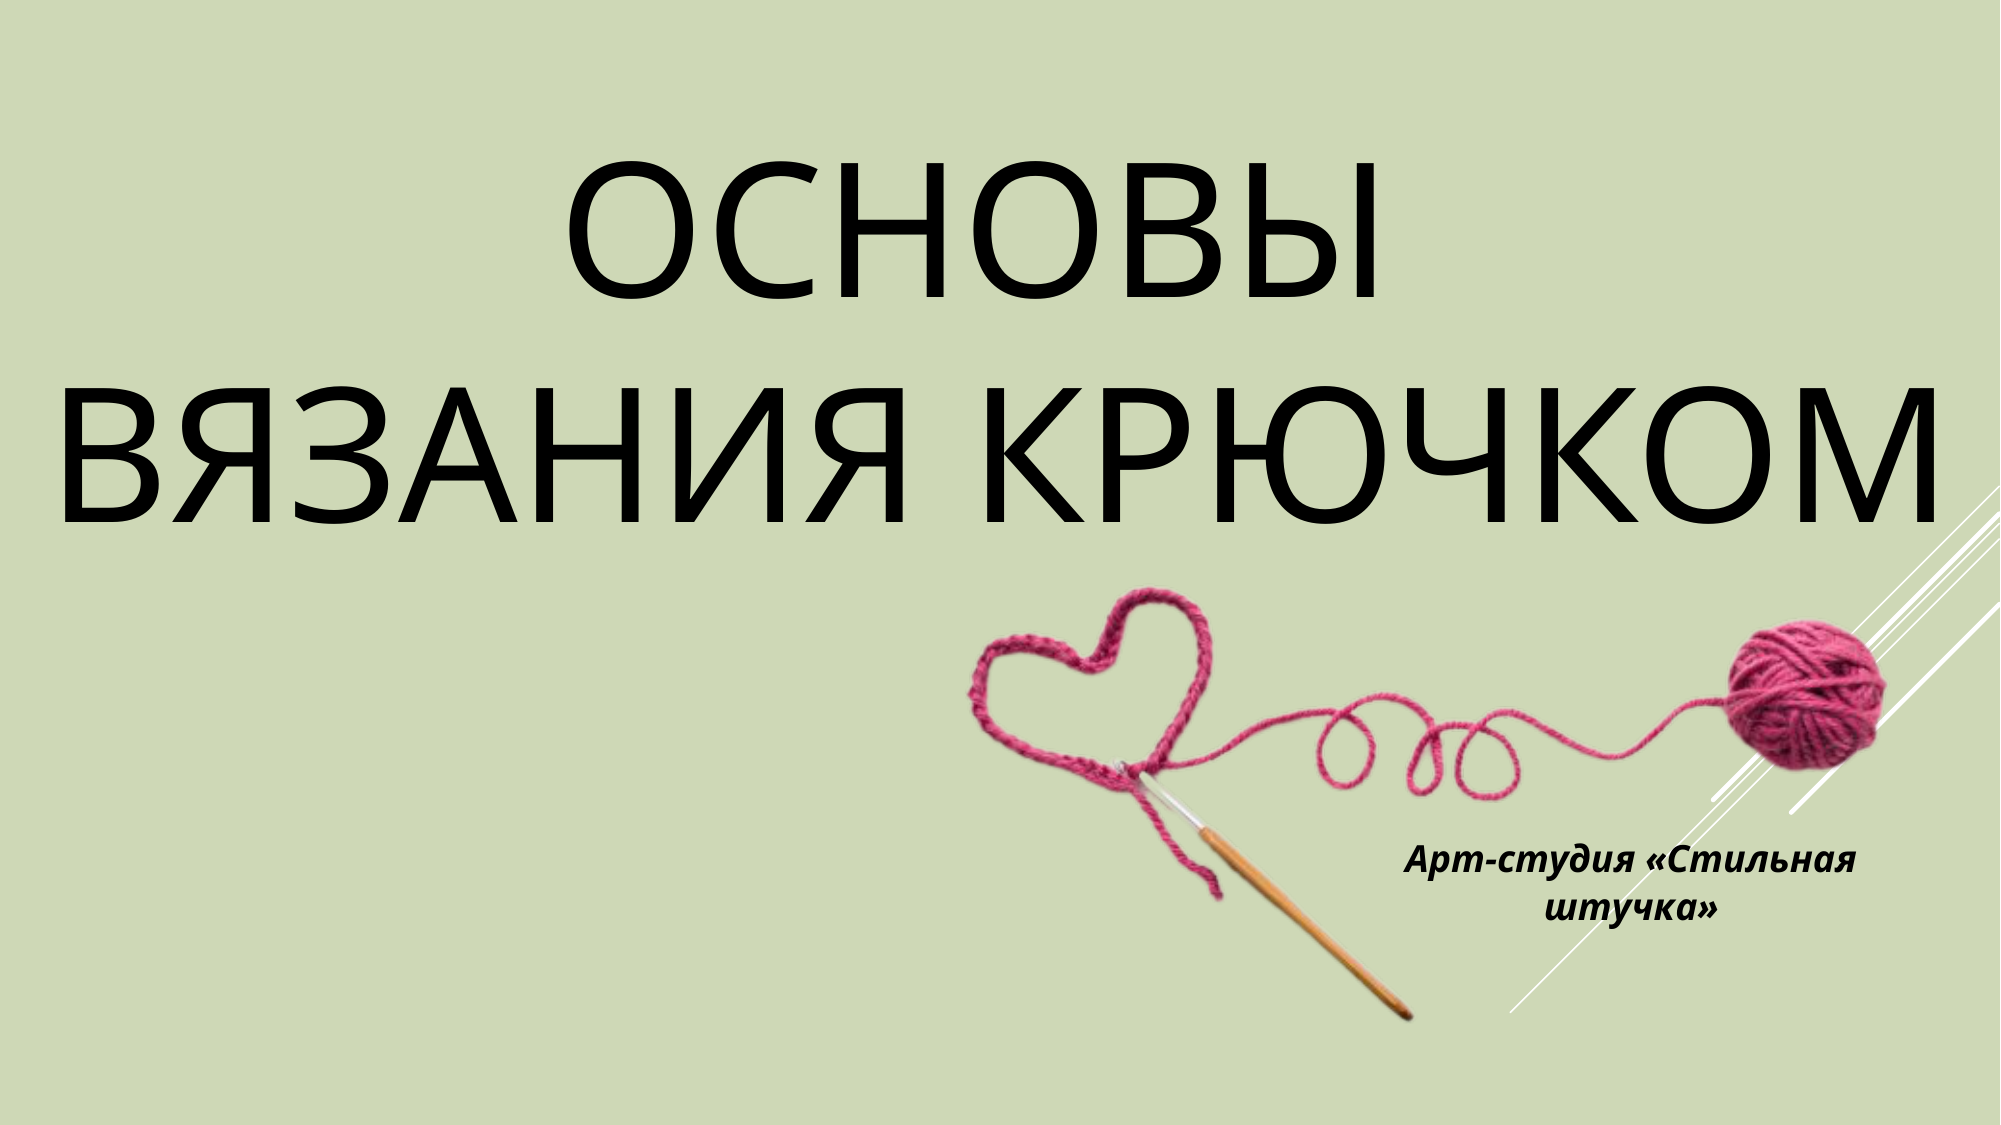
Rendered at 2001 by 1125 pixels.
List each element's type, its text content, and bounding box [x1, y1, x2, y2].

title Основы вязания крючком [0, 59, 2000, 611]
picture [937, 572, 1928, 1034]
